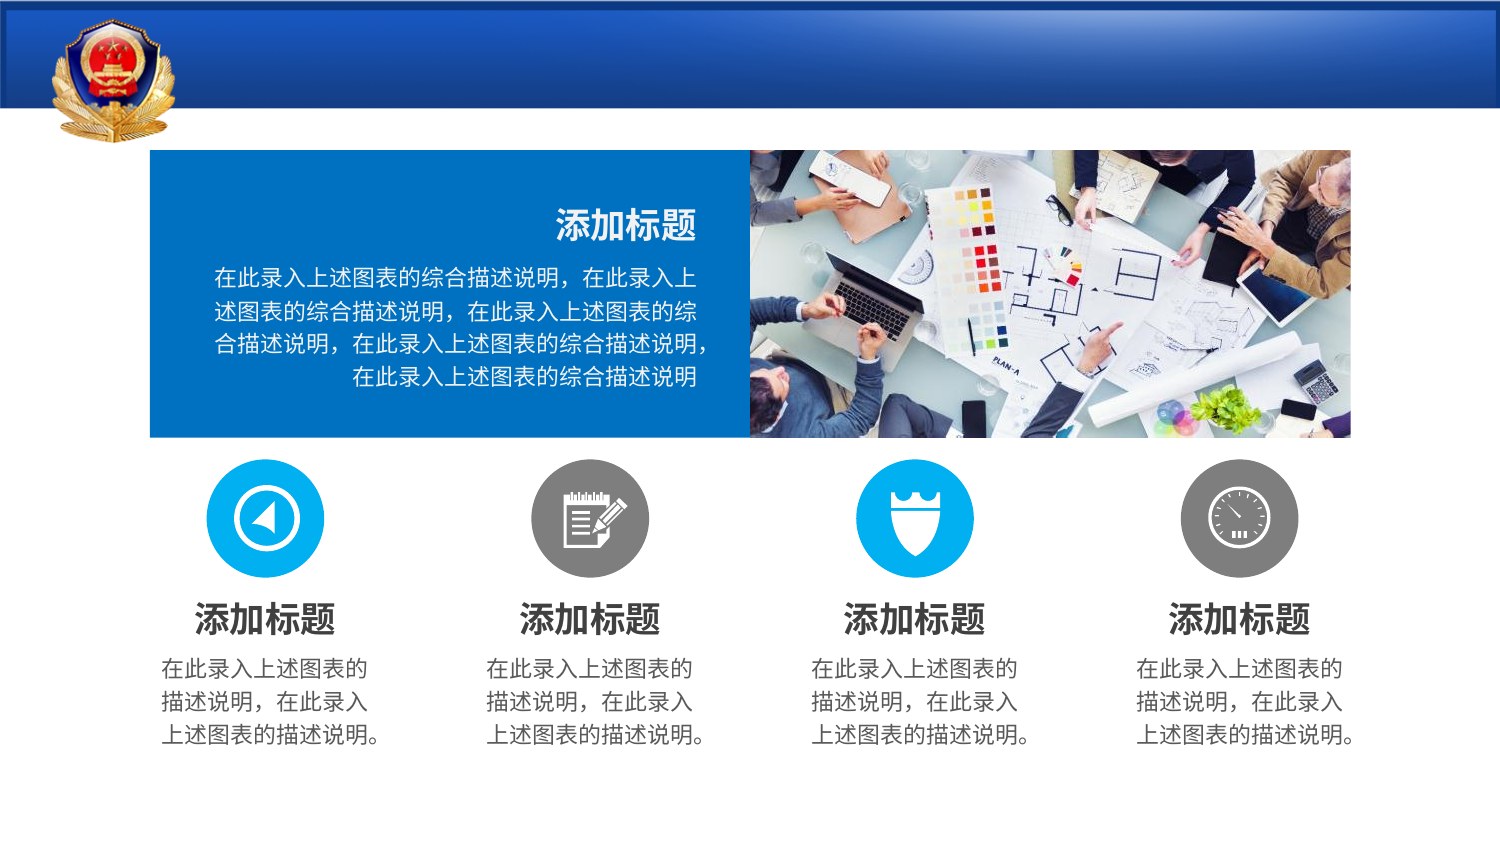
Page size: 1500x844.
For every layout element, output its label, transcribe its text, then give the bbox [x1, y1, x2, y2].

text_box [1179, 458, 1300, 579]
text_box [234, 484, 300, 552]
text_box [149, 149, 751, 439]
picture [0, 0, 1500, 144]
text_box 在此录入上述图表的描述说明，在此录入上述图表的描述说明。 [144, 643, 387, 754]
text_box 在此录入上述图表的描述说明，在此录入上述图表的描述说明。 [1118, 643, 1361, 754]
text_box [855, 458, 975, 579]
text_box [530, 458, 651, 579]
text_box 在此录入上述图表的综合描述说明，在此录入上述图表的综合描述说明，在此录入上述图表的综合描述说明，在此录入上述图表的综合描述说明，在此录入上述图表的综合描述说明 [192, 252, 709, 396]
text_box 添加标题 [543, 197, 709, 251]
text_box 在此录入上述图表的描述说明，在此录入上述图表的描述说明。 [468, 643, 712, 754]
text_box 添加标题 [494, 591, 686, 643]
text_box 添加标题 [169, 591, 361, 643]
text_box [1208, 486, 1271, 549]
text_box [563, 492, 628, 548]
text_box [205, 458, 326, 579]
text_box 在此录入上述图表的描述说明，在此录入上述图表的描述说明。 [793, 643, 1037, 754]
text_box [751, 149, 1352, 438]
text_box 添加标题 [1144, 591, 1336, 643]
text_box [890, 492, 941, 557]
text_box 添加标题 [819, 591, 1011, 643]
